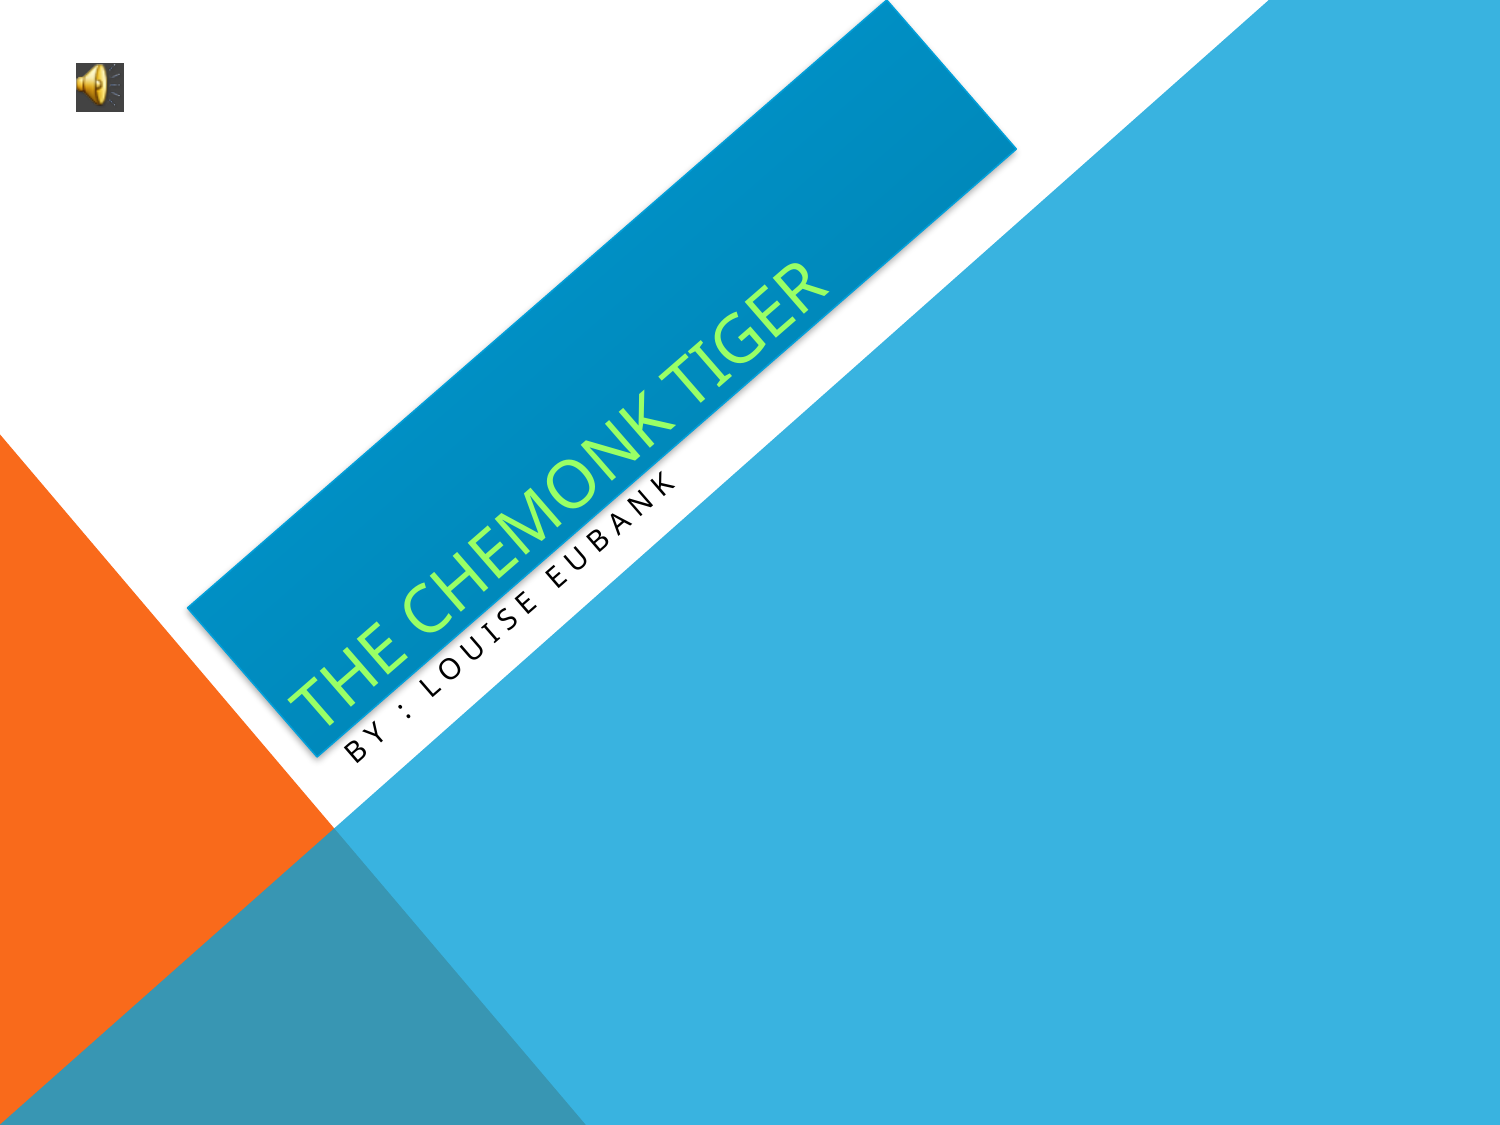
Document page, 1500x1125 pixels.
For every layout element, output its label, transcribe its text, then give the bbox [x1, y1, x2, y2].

title The chemonk tiger [186, 0, 1017, 758]
subtitle by : Louise Eubank [312, 61, 1154, 804]
picture [74, 62, 126, 113]
